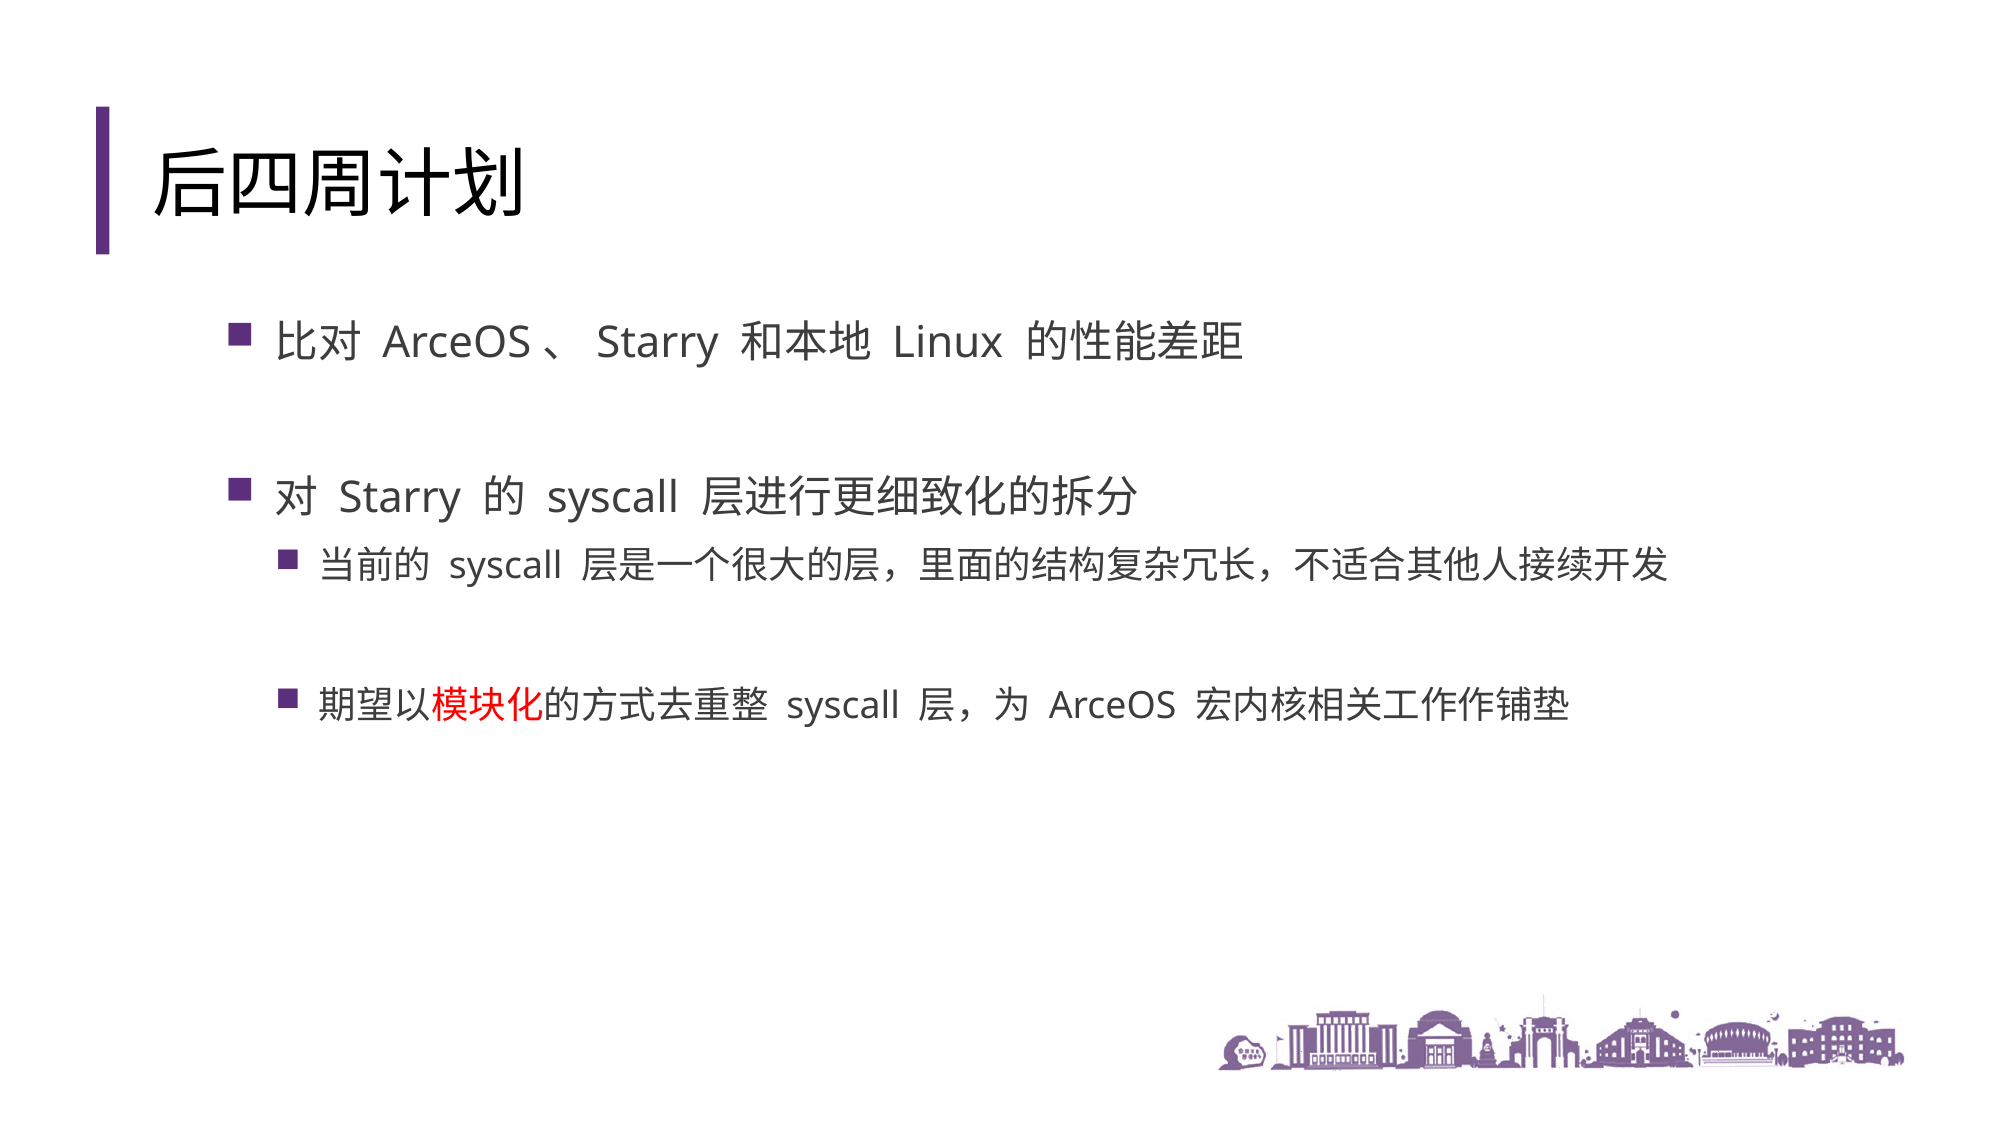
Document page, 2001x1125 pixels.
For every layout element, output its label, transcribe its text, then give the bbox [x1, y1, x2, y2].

text_box 后四周计划 [137, 128, 1643, 233]
list 比对 ArceOS、Starry 和本地 Linux 的性能差距 对 Starry 的 syscall 层进行更细致化的拆分 当前的 syscall 层是一个很大的层，里面的结构复杂冗长，不适合其他人接续开发 期望以模块化的方式去重整 syscall 层，为 ArceOS 宏内核相关工作作铺垫 [156, 305, 1830, 1020]
